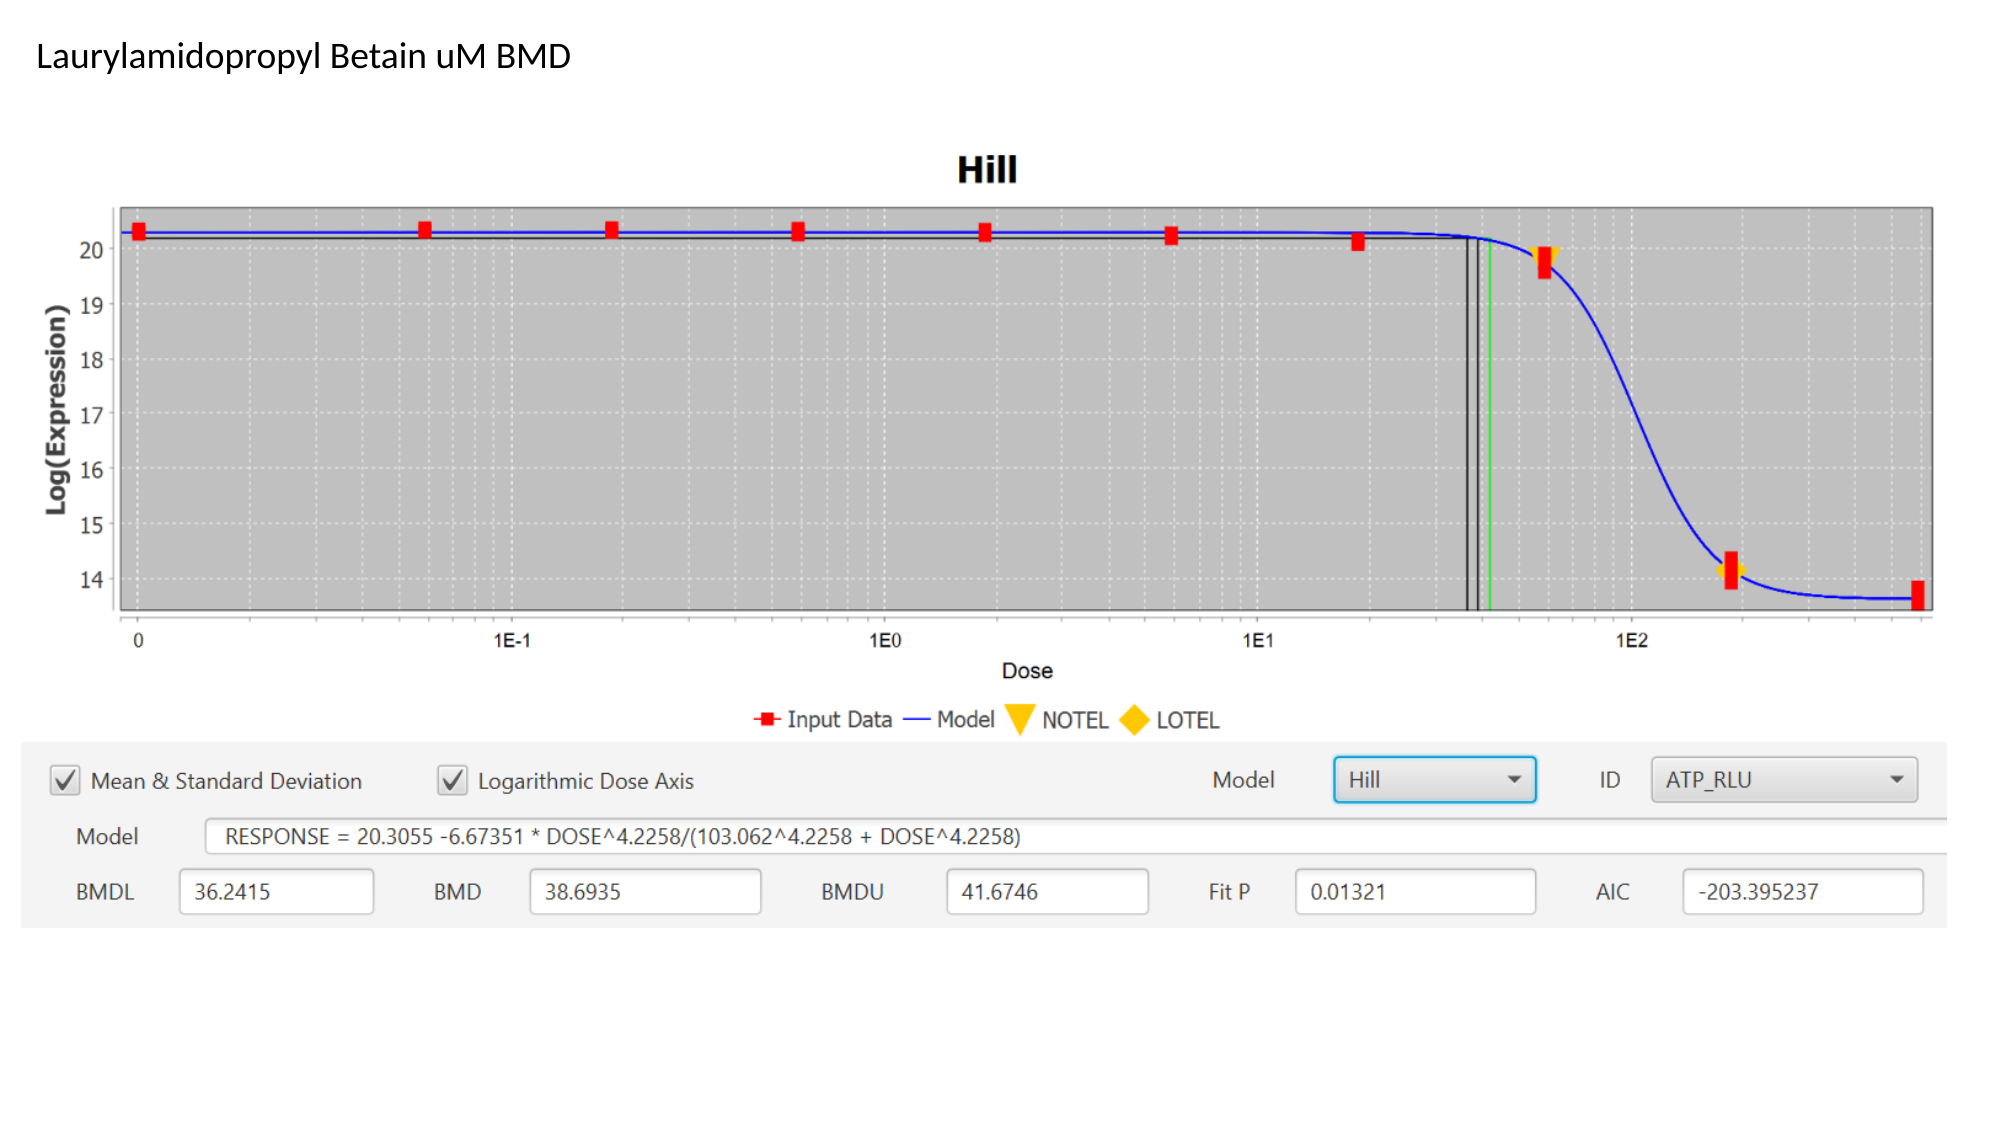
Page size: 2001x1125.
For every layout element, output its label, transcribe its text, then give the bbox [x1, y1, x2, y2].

text_box Laurylamidopropyl Betain uM BMD [21, 23, 1444, 83]
picture [21, 138, 1947, 928]
